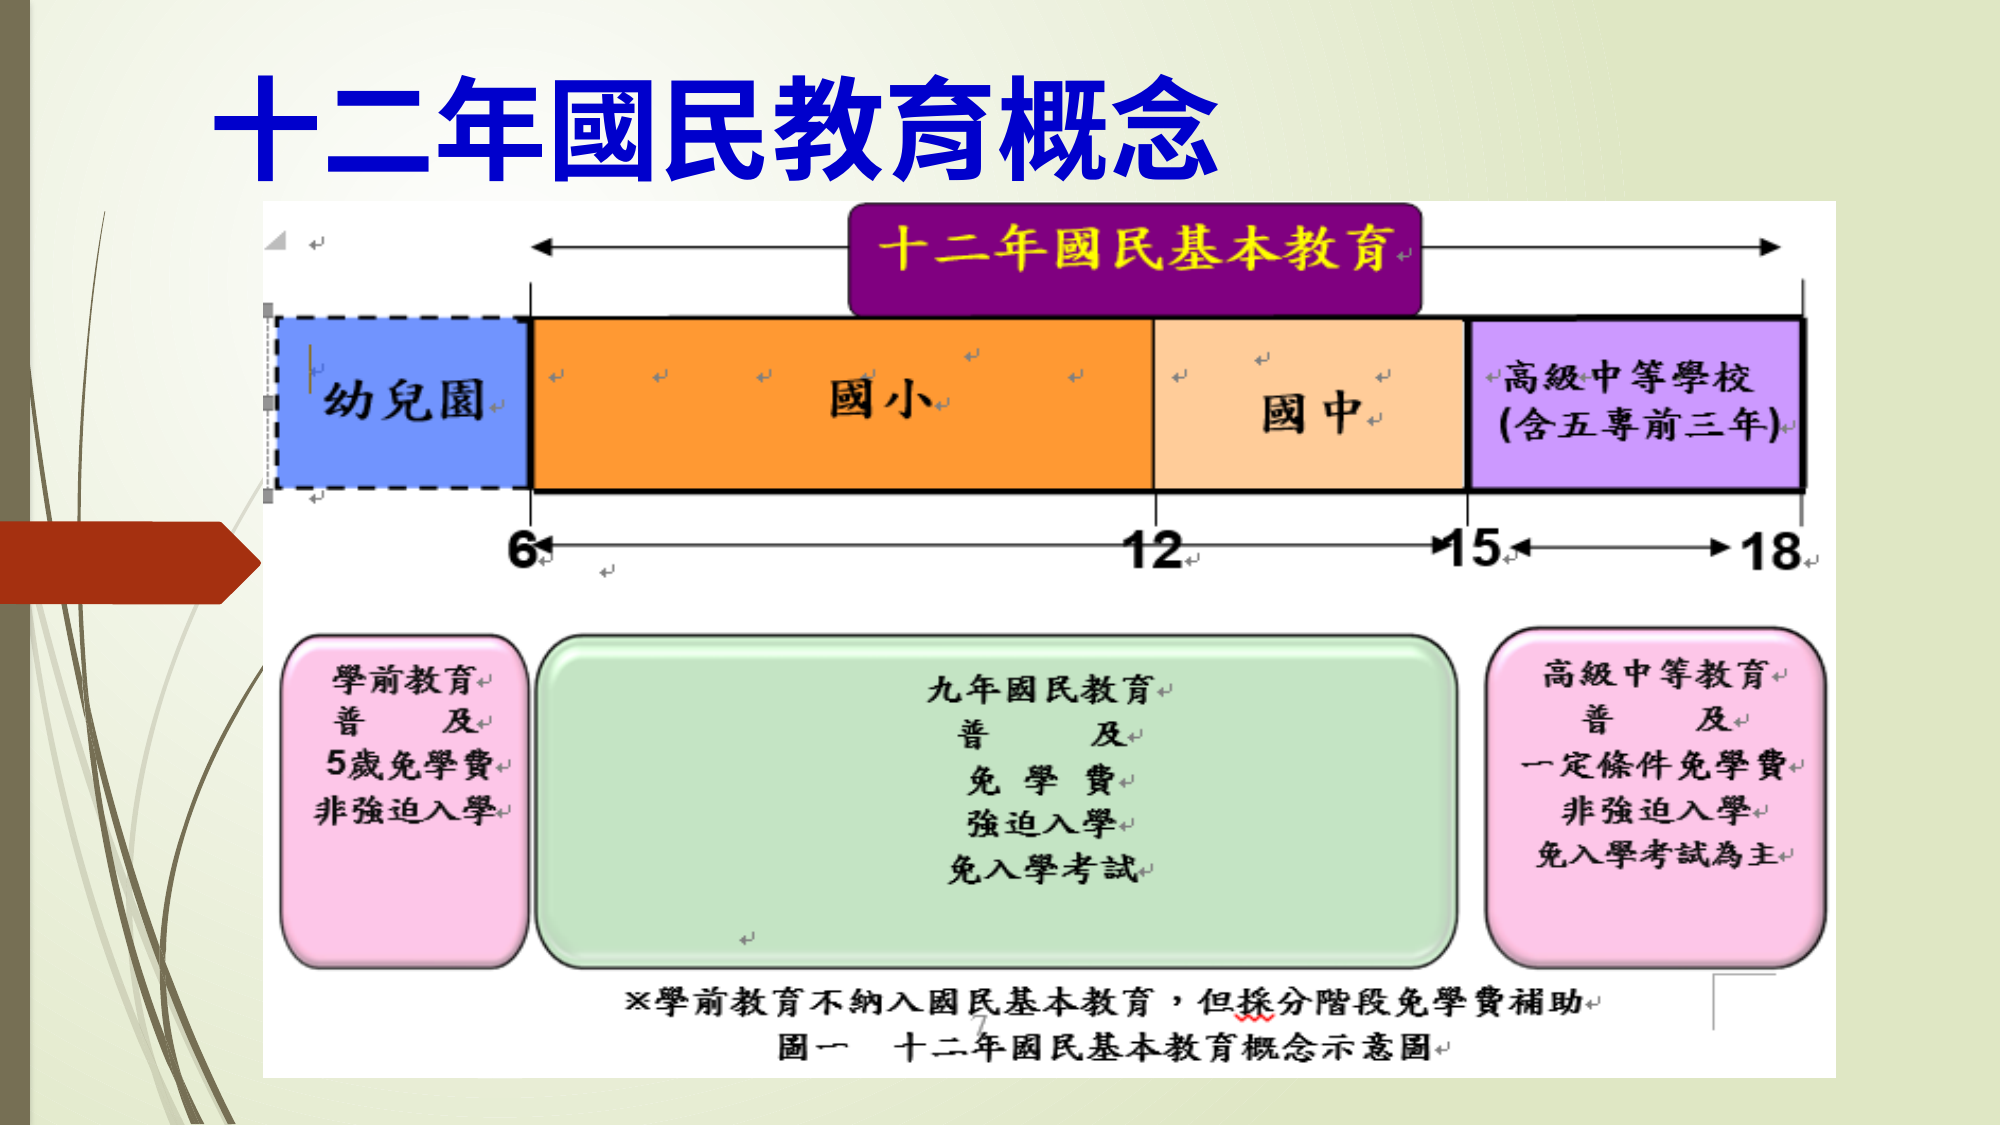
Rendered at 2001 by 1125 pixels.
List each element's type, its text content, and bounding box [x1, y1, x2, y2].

picture [263, 200, 1836, 1078]
title 十二年國民教育概念 [194, 0, 1658, 202]
